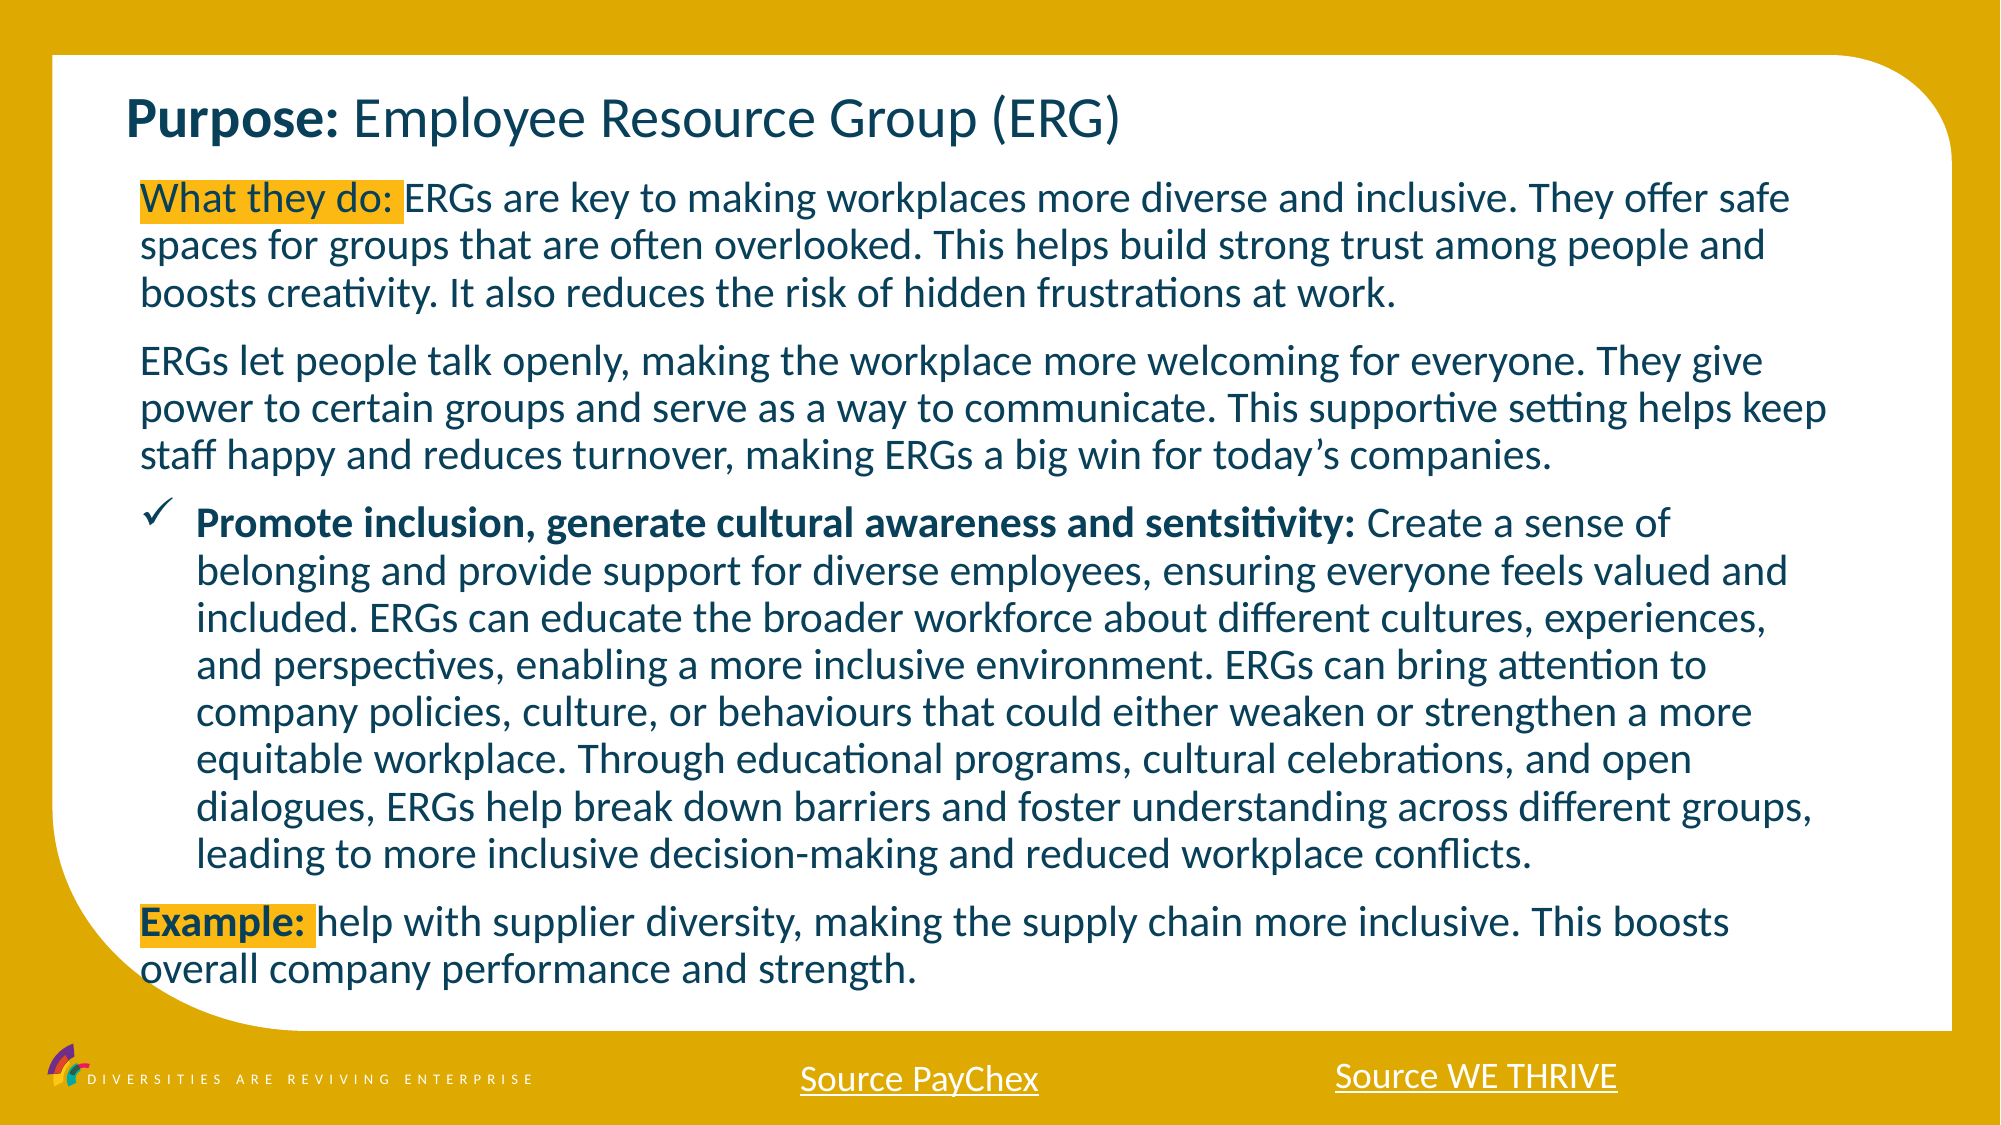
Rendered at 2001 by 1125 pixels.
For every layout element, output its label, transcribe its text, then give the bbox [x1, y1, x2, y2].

text_box Purpose: Employee Resource Group (ERG) [111, 53, 1857, 185]
text_box Source WE THRIVE [1320, 1043, 2000, 1103]
list What they do: ERGs are key to making workplaces more diverse and inclusive. They offer safe spaces for groups that are often overlooked. This helps build strong trust among people and boosts creativity. It also reduces the risk of hidden frustrations at work. ERGs let people talk openly, making the workplace more welcoming for everyone. They give power to certain groups and serve as a way to communicate. This supportive setting helps keep staff happy and reduces turnover, making ERGs a big win for today’s companies. Promote inclusion, generate cultural awareness and sentsitivity: Create a sense of belonging and provide support for diverse employees, ensuring everyone feels valued and included. ERGs can educate the broader workforce about different cultures, experiences, and perspectives, enabling a more inclusive environment. ERGs can bring attention to company policies, culture, or behaviours that could either weaken or strengthen a more equitable workplace. Through educational programs, cultural celebrations, and open dialogues, ERGs help break down barriers and foster understanding across different groups, leading to more inclusive decision-making and reduced workplace conflicts. Example: help with supplier diversity, making the supply chain more inclusive. This boosts overall company performance and strength. [125, 185, 1857, 799]
text_box Source PayChex [785, 1046, 1143, 1106]
